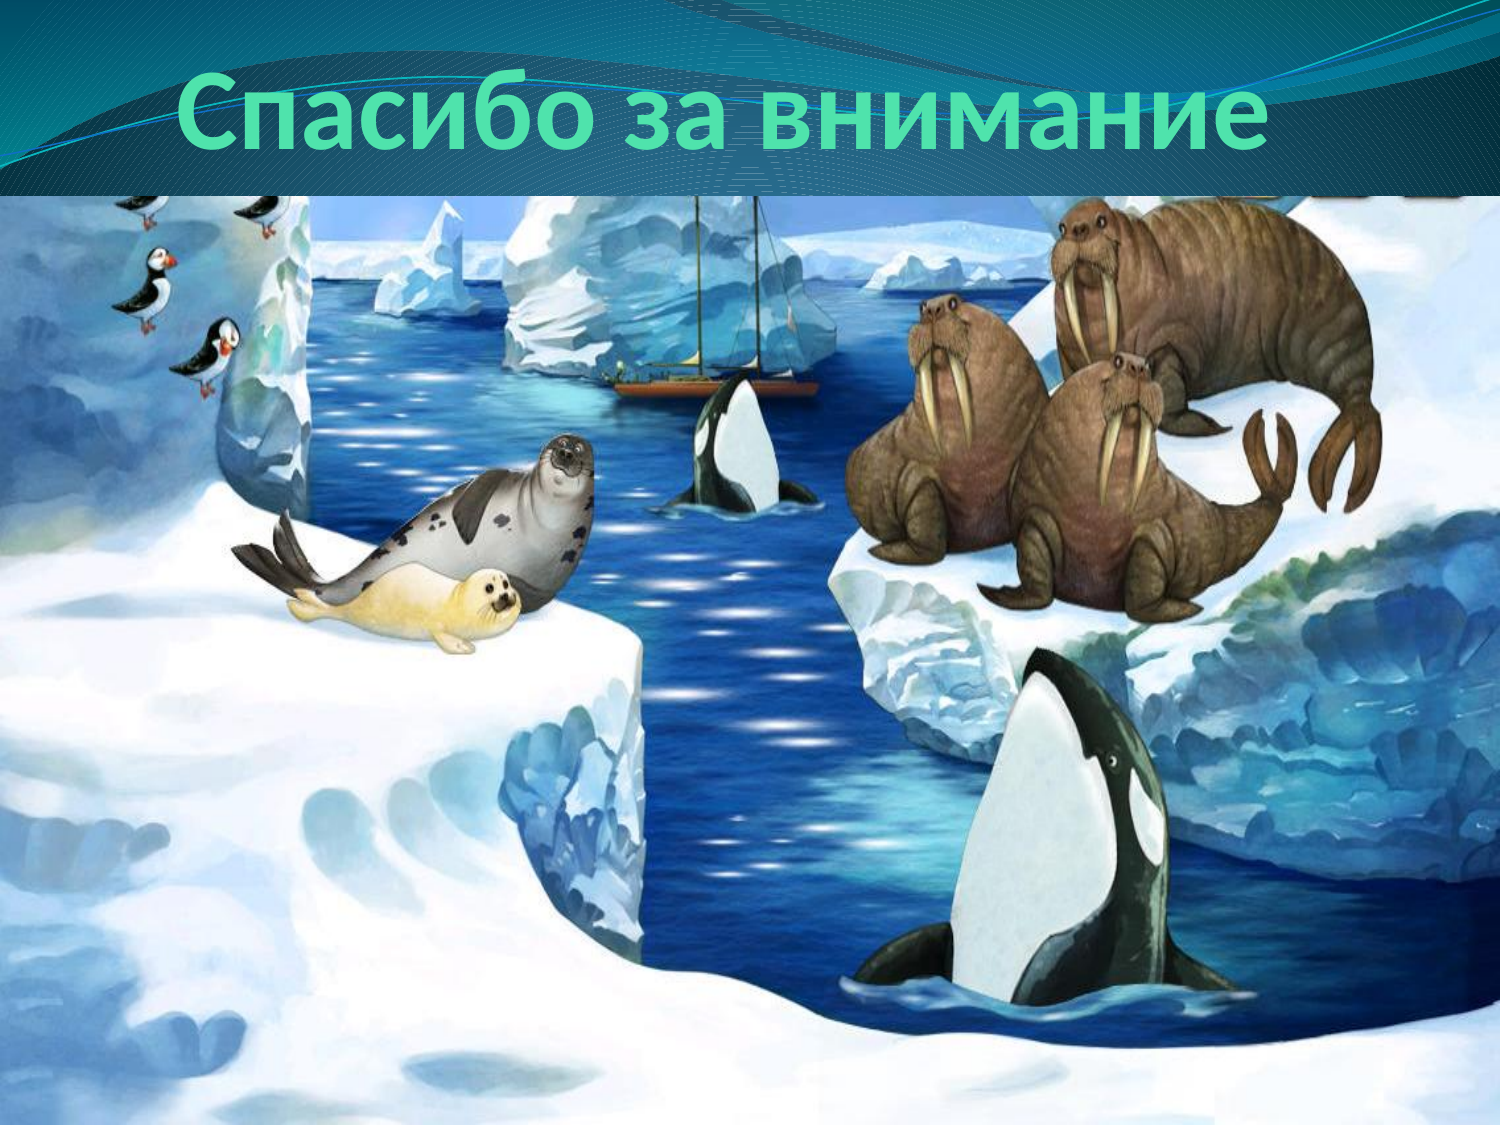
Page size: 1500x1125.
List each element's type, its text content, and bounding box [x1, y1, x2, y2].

title Спасибо за внимание [86, 0, 1362, 173]
picture [0, 195, 1500, 1125]
